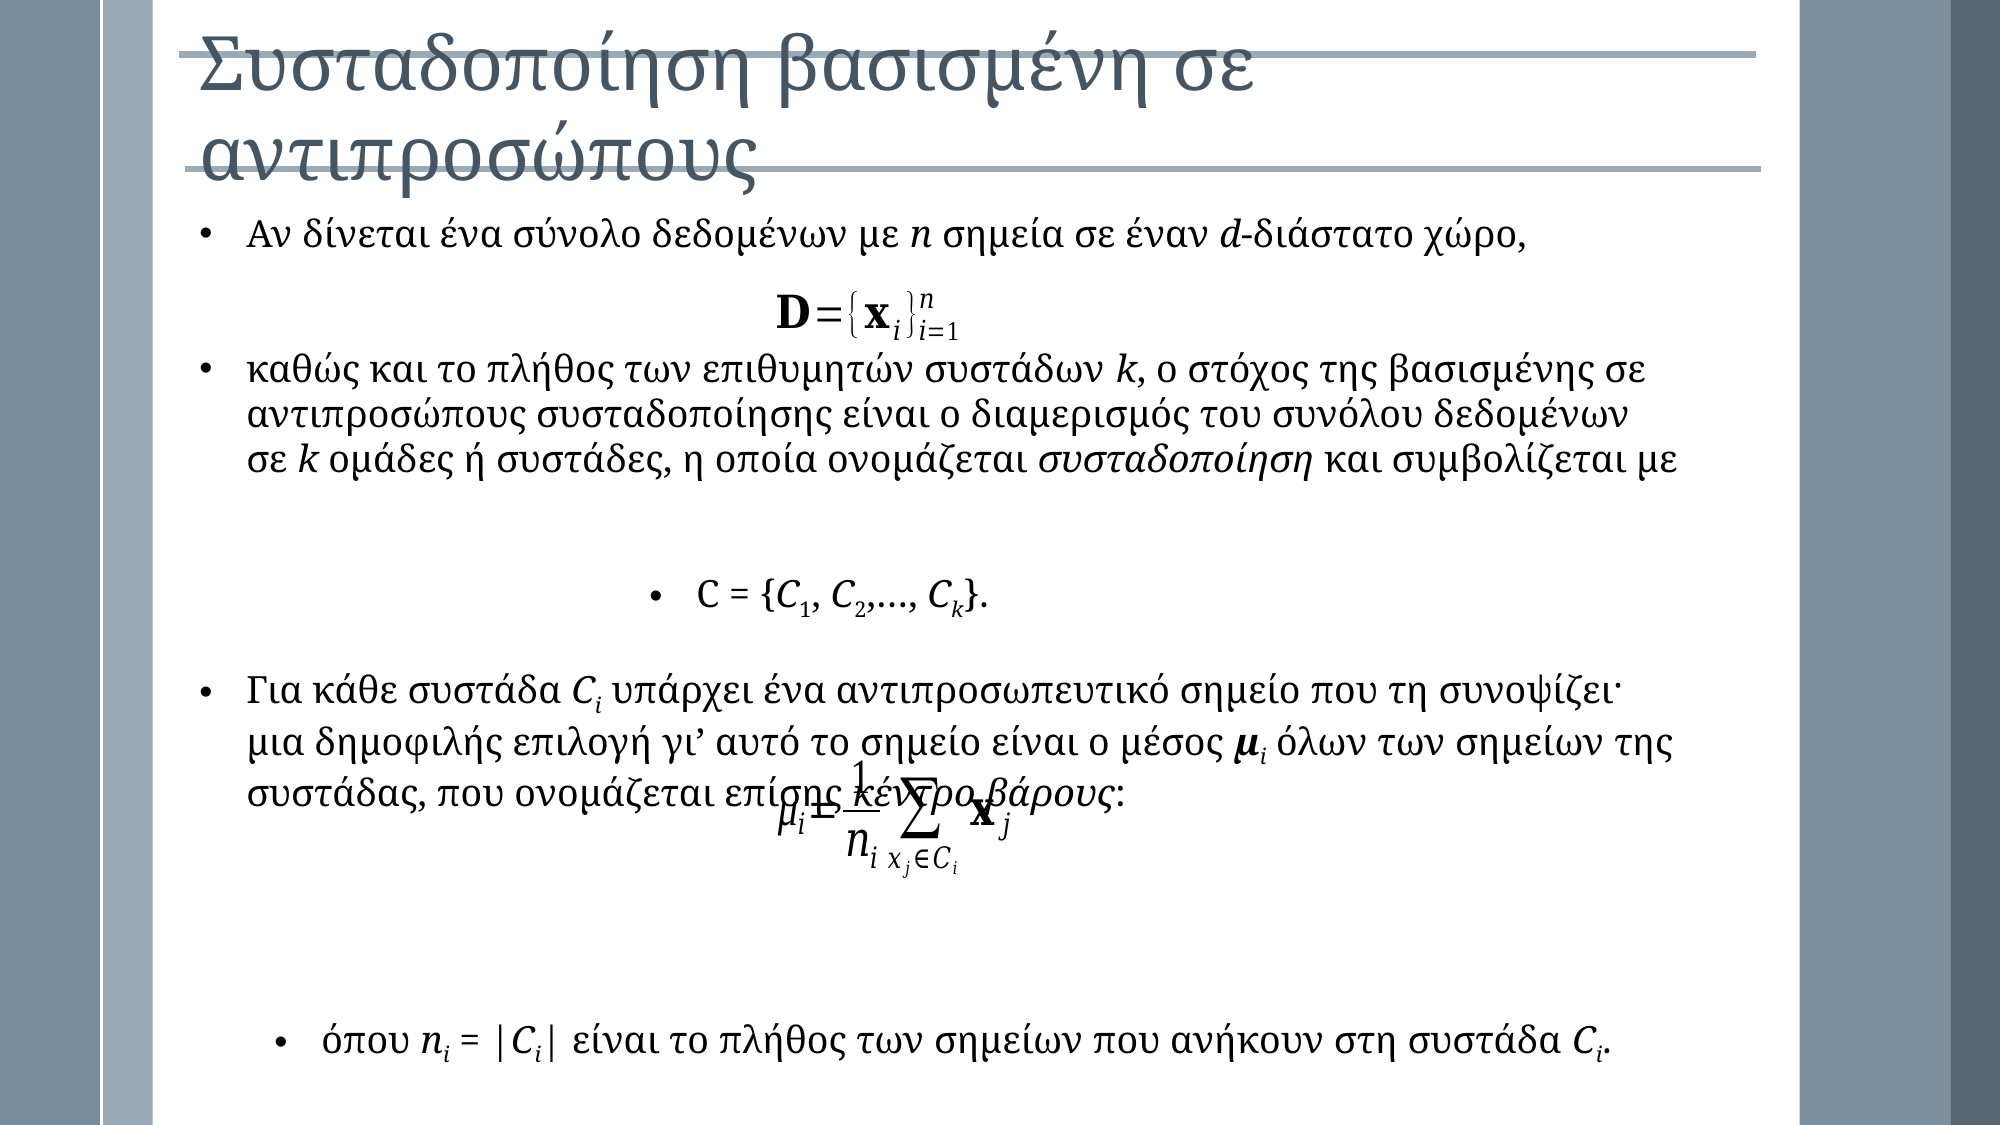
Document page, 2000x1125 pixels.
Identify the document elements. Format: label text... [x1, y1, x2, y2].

text_box Συσταδοποίηση βασισμένη σε αντιπροσώπους [184, 169, 1756, 204]
text_box Συσταδοποίηση βασισμένη σε αντιπροσώπους [184, 55, 1756, 168]
text_box Αν δίνεται ένα σύνολο δεδομένων με n σημεία σε έναν d-διάστατο χώρο, καθώς και το πλήθος των επιθυμητών συστάδων k, ο στόχος της βασισμένης σε αντιπροσώπους συσταδοποίησης είναι ο διαμερισμός του συνόλου δεδομένων σε k ομάδες ή συστάδες, η οποία ονομάζεται συσταδοποίηση και συμβολίζεται με C = {C1, C2,…, Ck}. Για κάθε συστάδα Ci υπάρχει ένα αντιπροσωπευτικό σημείο που τη συνοψίζει· μια δημοφιλής επιλογή γι’ αυτό το σημείο είναι ο μέσος μi όλων των σημείων της συστάδας, που ονομάζεται επίσης κέντρο βάρους: όπου ni = |Ci| είναι το πλήθος των σημείων που ανήκουν στη συστάδα Ci. [184, 202, 1697, 1075]
text_box Συσταδοποίηση βασισμένη σε αντιπροσώπους [184, 8, 1756, 54]
